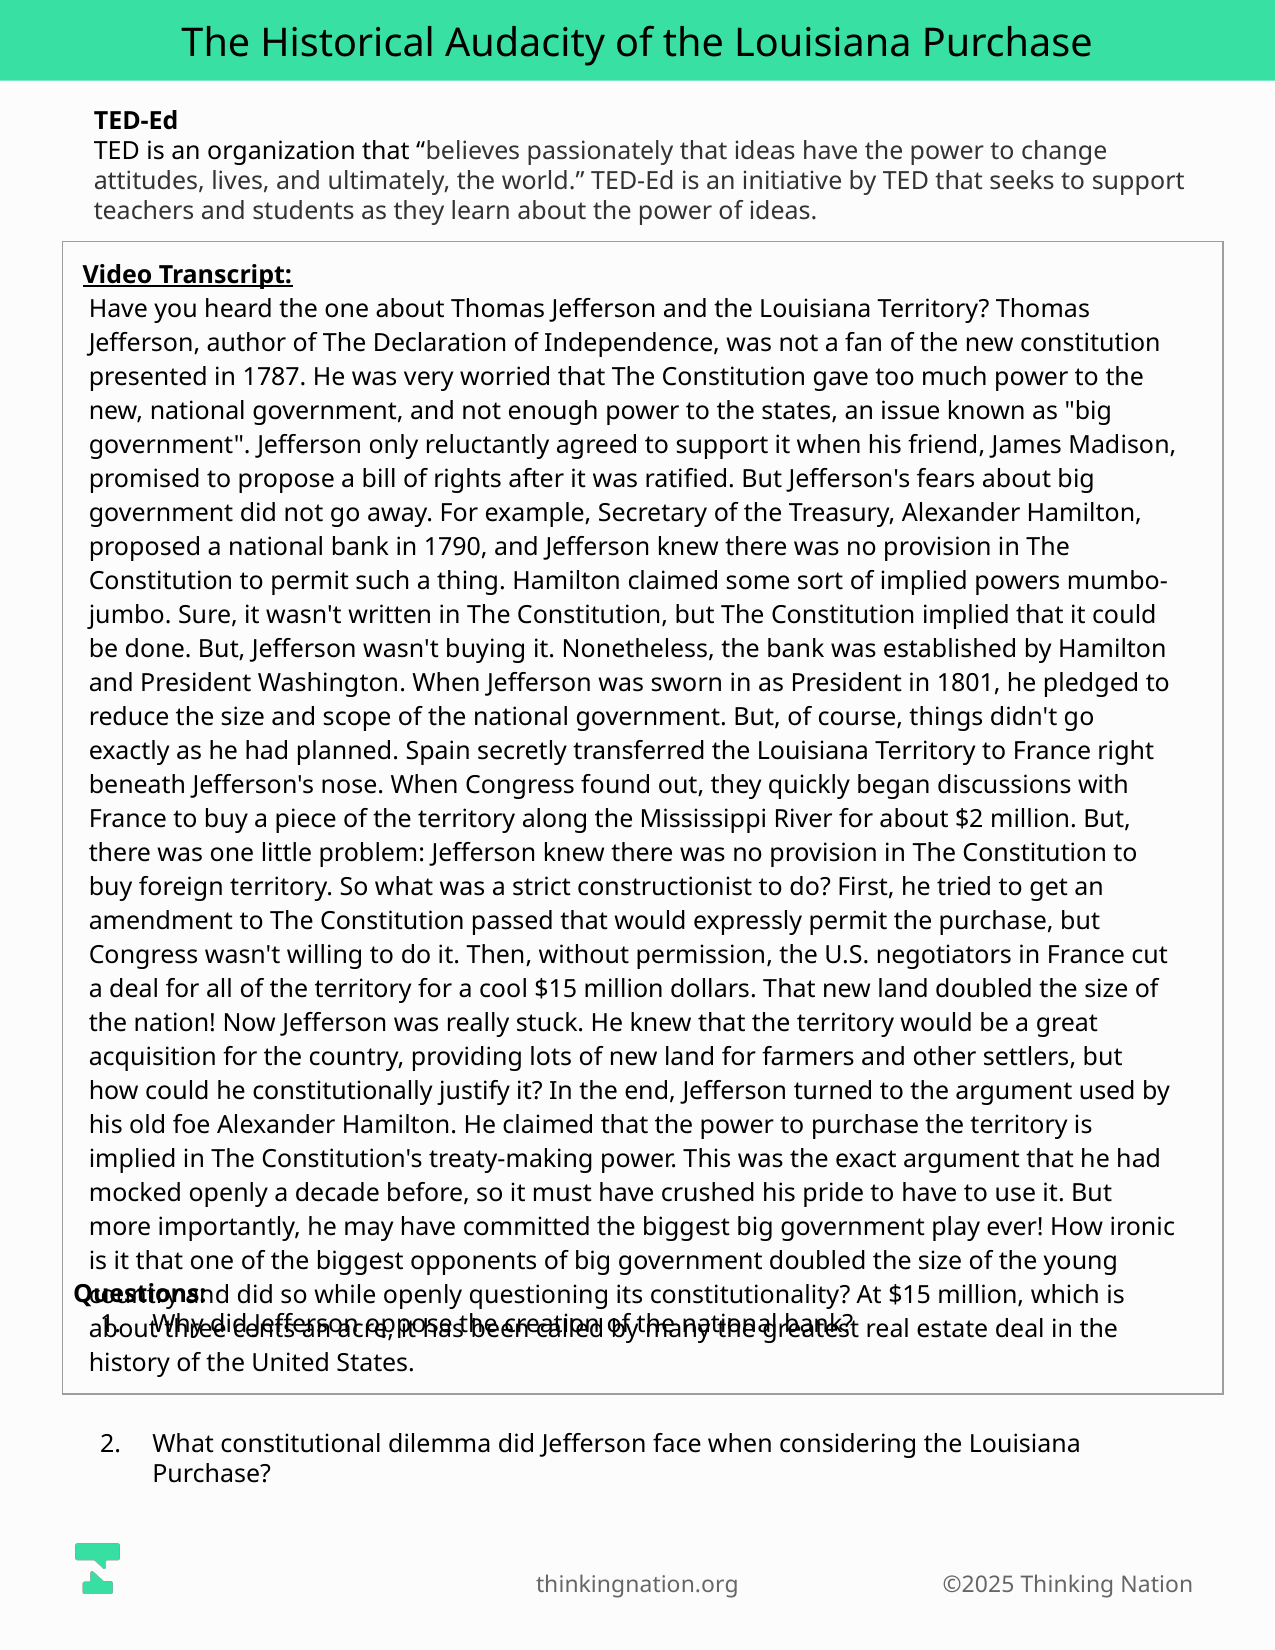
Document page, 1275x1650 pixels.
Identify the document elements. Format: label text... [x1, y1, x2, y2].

text_box Questions: Why did Jefferson oppose the creation of the national bank? What constitutional dilemma did Jefferson face when considering the Louisiana Purchase? [57, 1261, 1218, 1542]
text_box thinkingnation.org [486, 1553, 789, 1605]
table_header Video Transcript: Have you heard the one about Thomas Jefferson and the Louisiana Territory? Thomas Jefferson, author of The Declaration of Independence, was not a fan of the new constitution presented in 1787. He was very worried that The Constitution gave too much power to the new, national government, and not enough power to the states, an issue known as "big government". Jefferson only reluctantly agreed to support it when his friend, James Madison, promised to propose a bill of rights after it was ratified. But Jefferson's fears about big government did not go away. For example, Secretary of the Treasury, Alexander Hamilton, proposed a national bank in 1790, and Jefferson knew there was no provision in The Constitution to permit such a thing. Hamilton claimed some sort of implied powers mumbo-jumbo. Sure, it wasn't written in The Constitution, but The Constitution implied that it could be done. But, Jefferson wasn't buying it. Nonetheless, the bank was established by Hamilton and President Washington. When Jefferson was sworn in as President in 1801, he pledged to reduce the size and scope of the national government. But, of course, things didn't go exactly as he had planned. Spain secretly transferred the Louisiana Territory to France right beneath Jefferson's nose. When Congress found out, they quickly began discussions with France to buy a piece of the territory along the Mississippi River for about $2 million. But, there was one little problem: Jefferson knew there was no provision in The Constitution to buy foreign territory. So what was a strict constructionist to do? First, he tried to get an amendment to The Constitution passed that would expressly permit the purchase, but Congress wasn't willing to do it. Then, without permission, the U.S. negotiators in France cut a deal for all of the territory for a cool $15 million dollars. That new land doubled the size of the nation! Now Jefferson was really stuck. He knew that the territory would be a great acquisition for the country, providing lots of new land for farmers and other settlers, but how could he constitutionally justify it? In the end, Jefferson turned to the argument used by his old foe Alexander Hamilton. He claimed that the power to purchase the territory is implied in The Constitution's treaty-making power. This was the exact argument that he had mocked openly a decade before, so it must have crushed his pride to have to use it. But more importantly, he may have committed the biggest big government play ever! How ironic is it that one of the biggest opponents of big government doubled the size of the young country and did so while openly questioning its constitutionality? At $15 million, which is about three cents an acre, it has been called by many the greatest real estate deal in the history of the United States. [63, 242, 1222, 1393]
text_box ©2025 Thinking Nation [907, 1553, 1210, 1605]
text_box TED-Ed TED is an organization that “believes passionately that ideas have the power to change attitudes, lives, and ultimately, the world.” TED-Ed is an initiative by TED that seeks to support teachers and students as they learn about the power of ideas. [74, 85, 1210, 219]
picture [62, 1533, 133, 1604]
text_box The Historical Audacity of the Louisiana Purchase [0, 0, 1275, 81]
